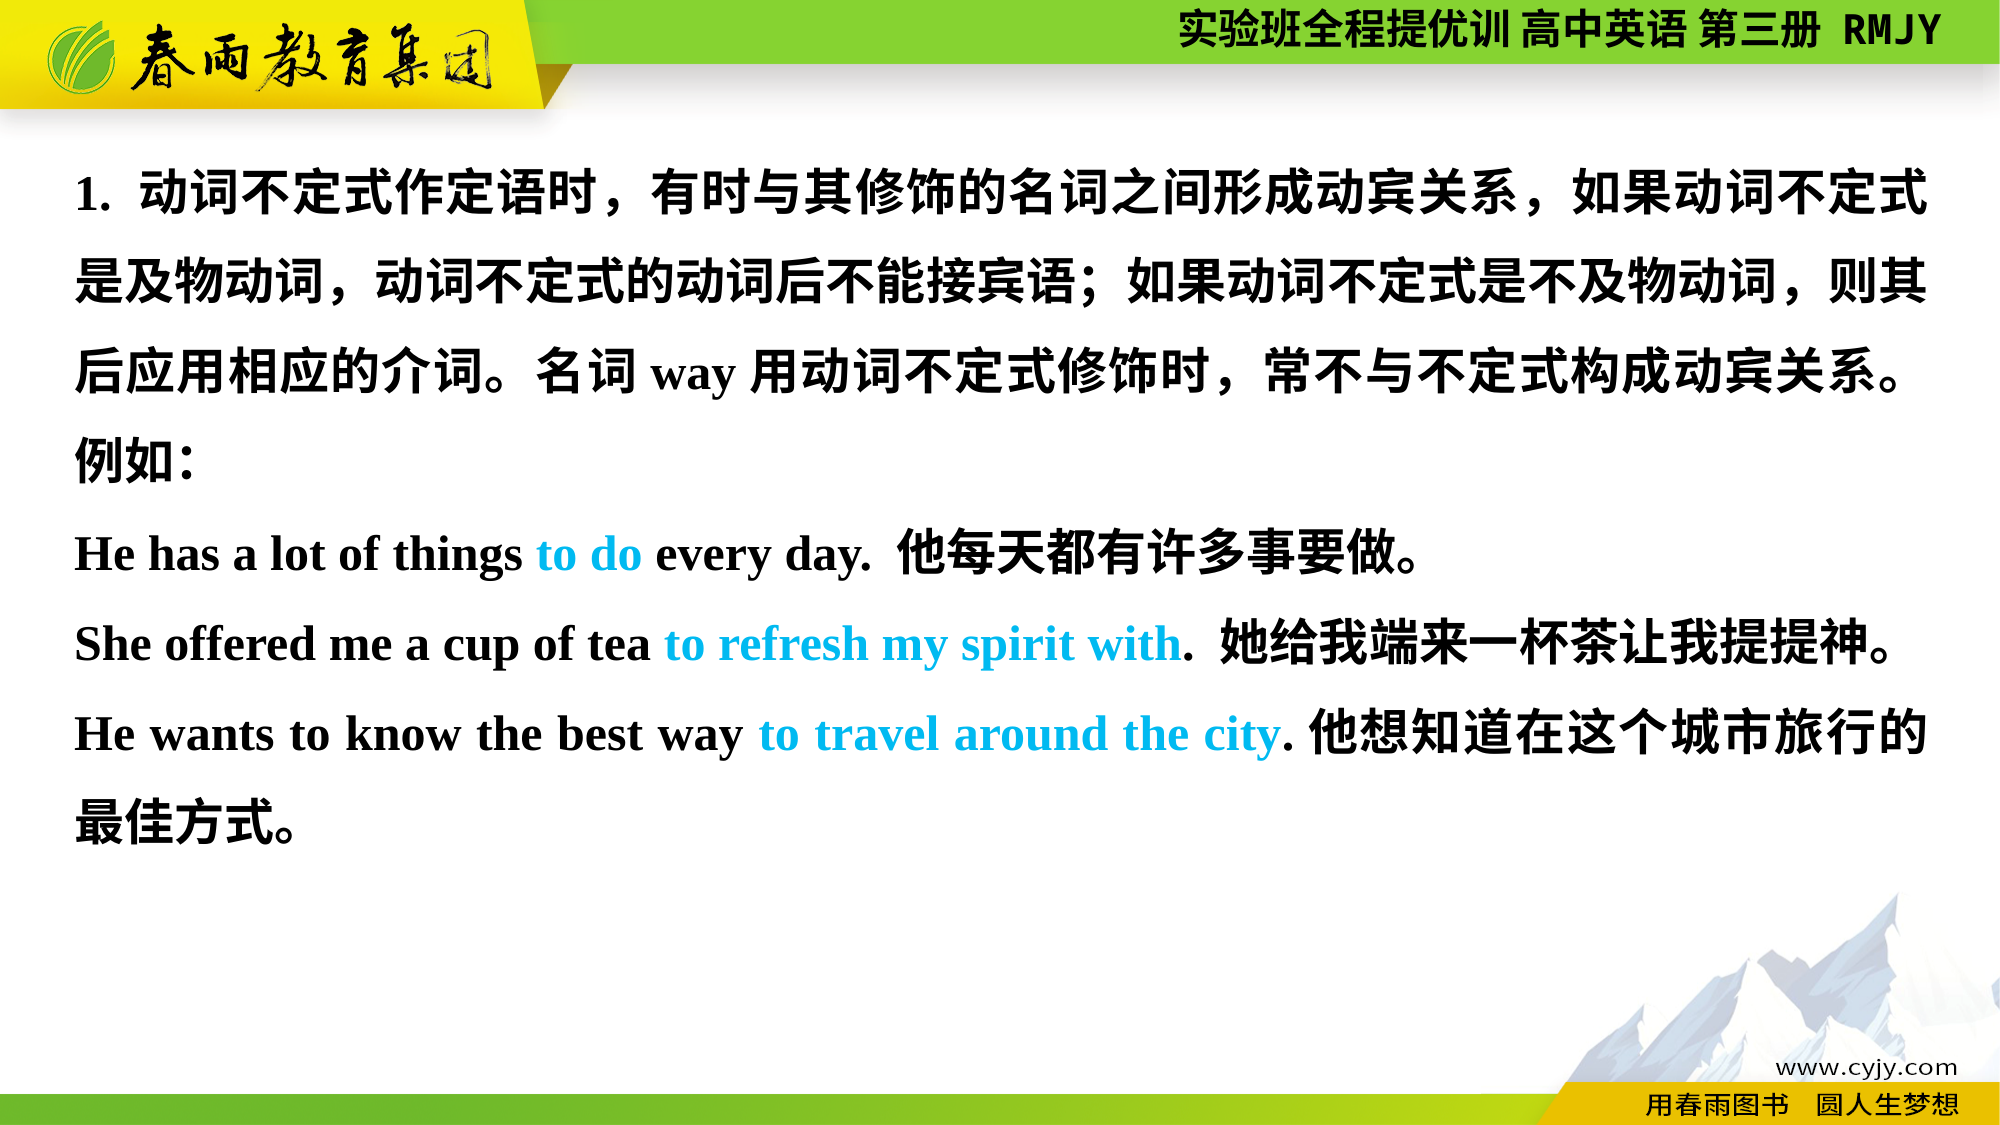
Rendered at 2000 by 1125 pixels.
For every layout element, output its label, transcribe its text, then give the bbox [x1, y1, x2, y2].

list 1. 动词不定式作定语时，有时与其修饰的名词之间形成动宾关系，如果动词不定式是及物动词，动词不定式的动词后不能接宾语；如果动词不定式是不及物动词，则其后应用相应的介词。名词way用动词不定式修饰时，常不与不定式构成动宾关系。例如： He has a lot of things to do every day. 他每天都有许多事要做。 She offered me a cup of tea to refresh my spirit with. 她给我端来一杯茶让我提提神。 He wants to know the best way to travel around the city.他想知道在这个城市旅行的最佳方式。 [59, 122, 1944, 854]
picture [0, 0, 2000, 1125]
